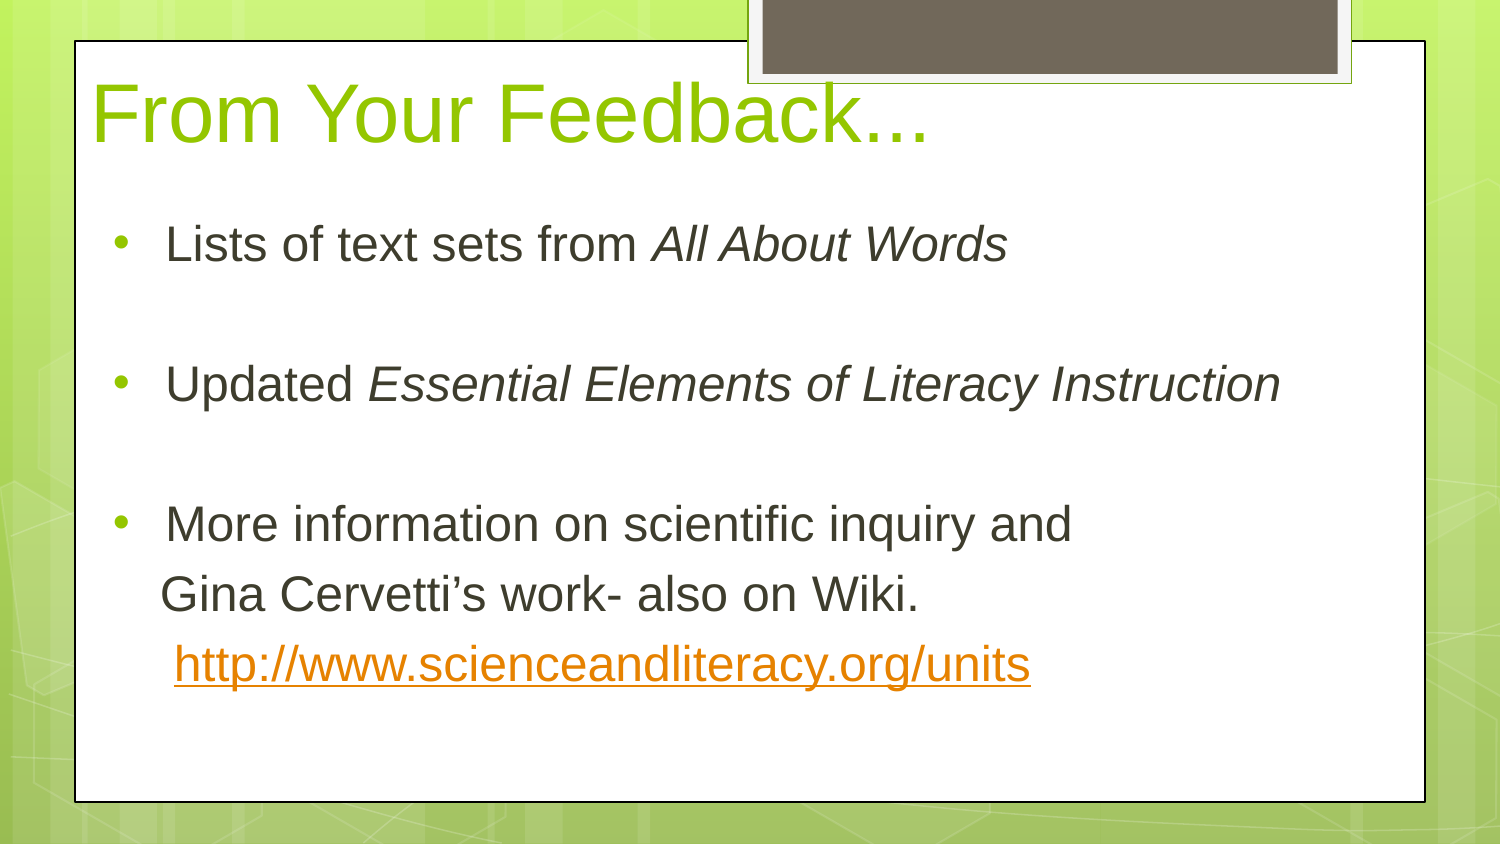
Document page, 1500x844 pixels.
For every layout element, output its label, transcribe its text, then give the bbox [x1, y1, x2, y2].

list Lists of text sets from All About Words Updated Essential Elements of Literacy Instruction More information on scientific inquiry and Gina Cervetti’s work- also on Wiki. http://www.scienceandliteracy.org/units [75, 196, 1425, 808]
title From Your Feedback... [75, 33, 1425, 175]
